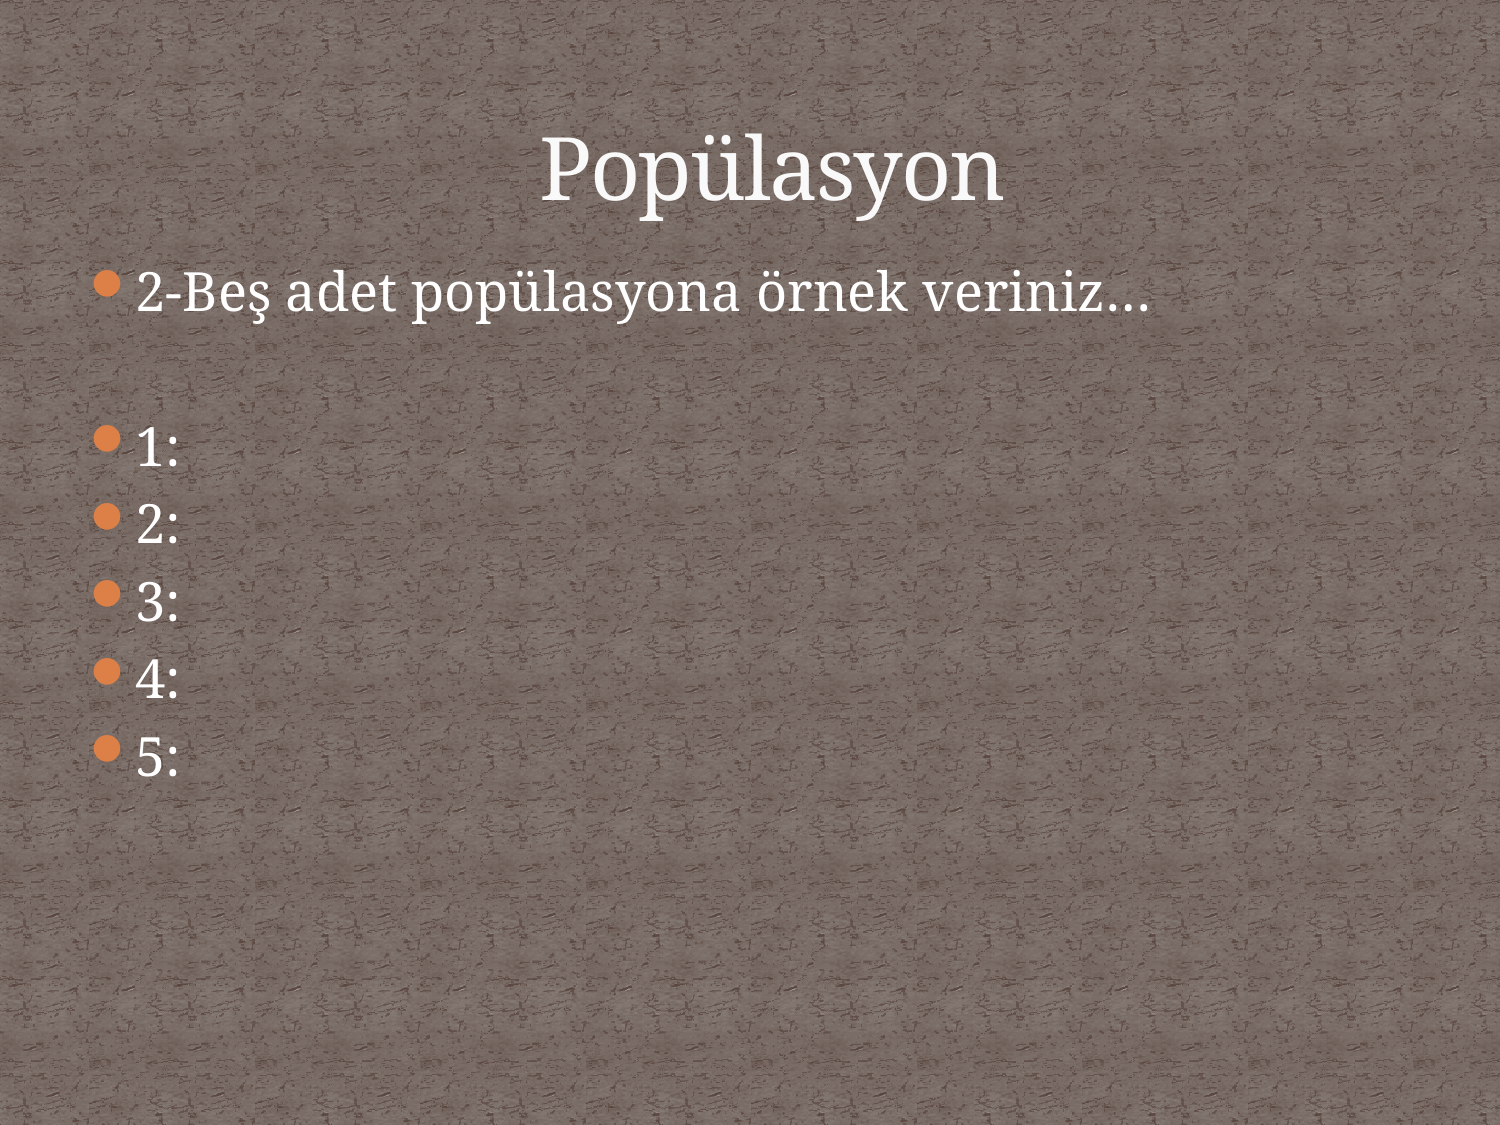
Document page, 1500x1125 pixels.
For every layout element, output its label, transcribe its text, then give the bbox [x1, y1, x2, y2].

list 2-Beş adet popülasyona örnek veriniz… 1: 2: 3: 4: 5: [75, 249, 1425, 1000]
title Popülasyon [74, 24, 1425, 225]
